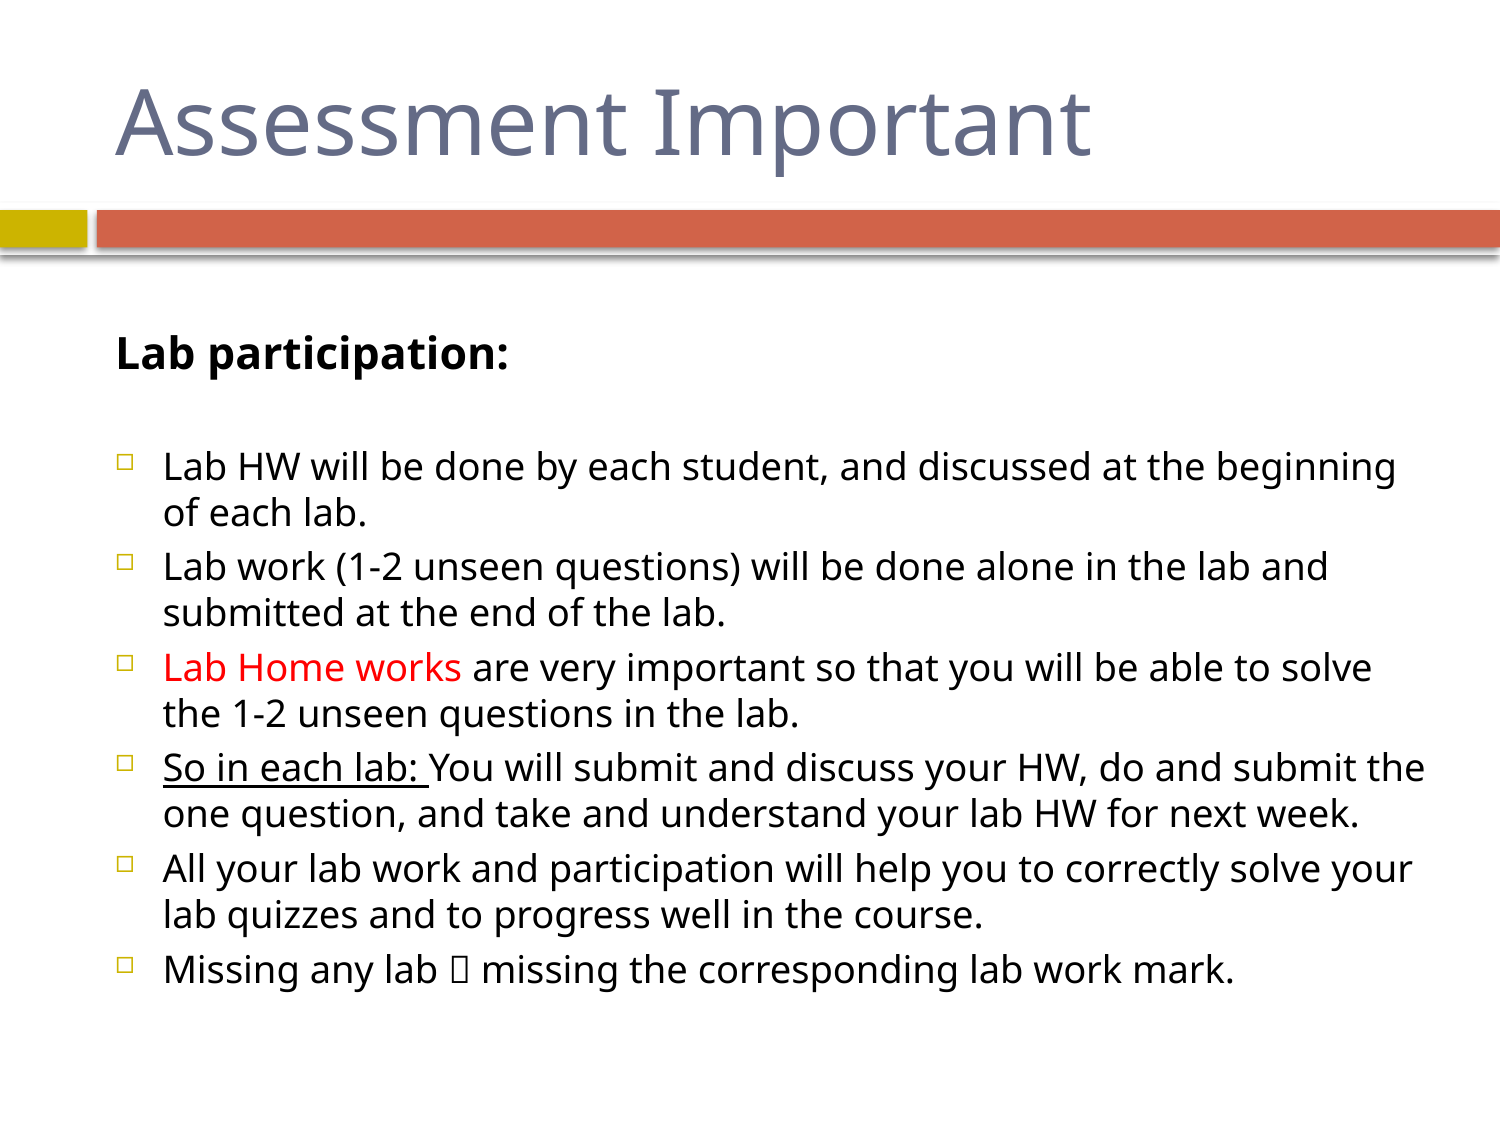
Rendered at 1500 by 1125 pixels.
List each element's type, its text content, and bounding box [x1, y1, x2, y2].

list Lab participation: Lab HW will be done by each student, and discussed at the beginning of each lab. Lab work (1-2 unseen questions) will be done alone in the lab and submitted at the end of the lab. Lab Home works are very important so that you will be able to solve the 1-2 unseen questions in the lab. So in each lab: You will submit and discuss your HW, do and submit the one question, and take and understand your lab HW for next week. All your lab work and participation will help you to correctly solve your lab quizzes and to progress well in the course. Missing any lab  missing the corresponding lab work mark. [100, 262, 1447, 1012]
title Assessment Important [100, 37, 1438, 200]
